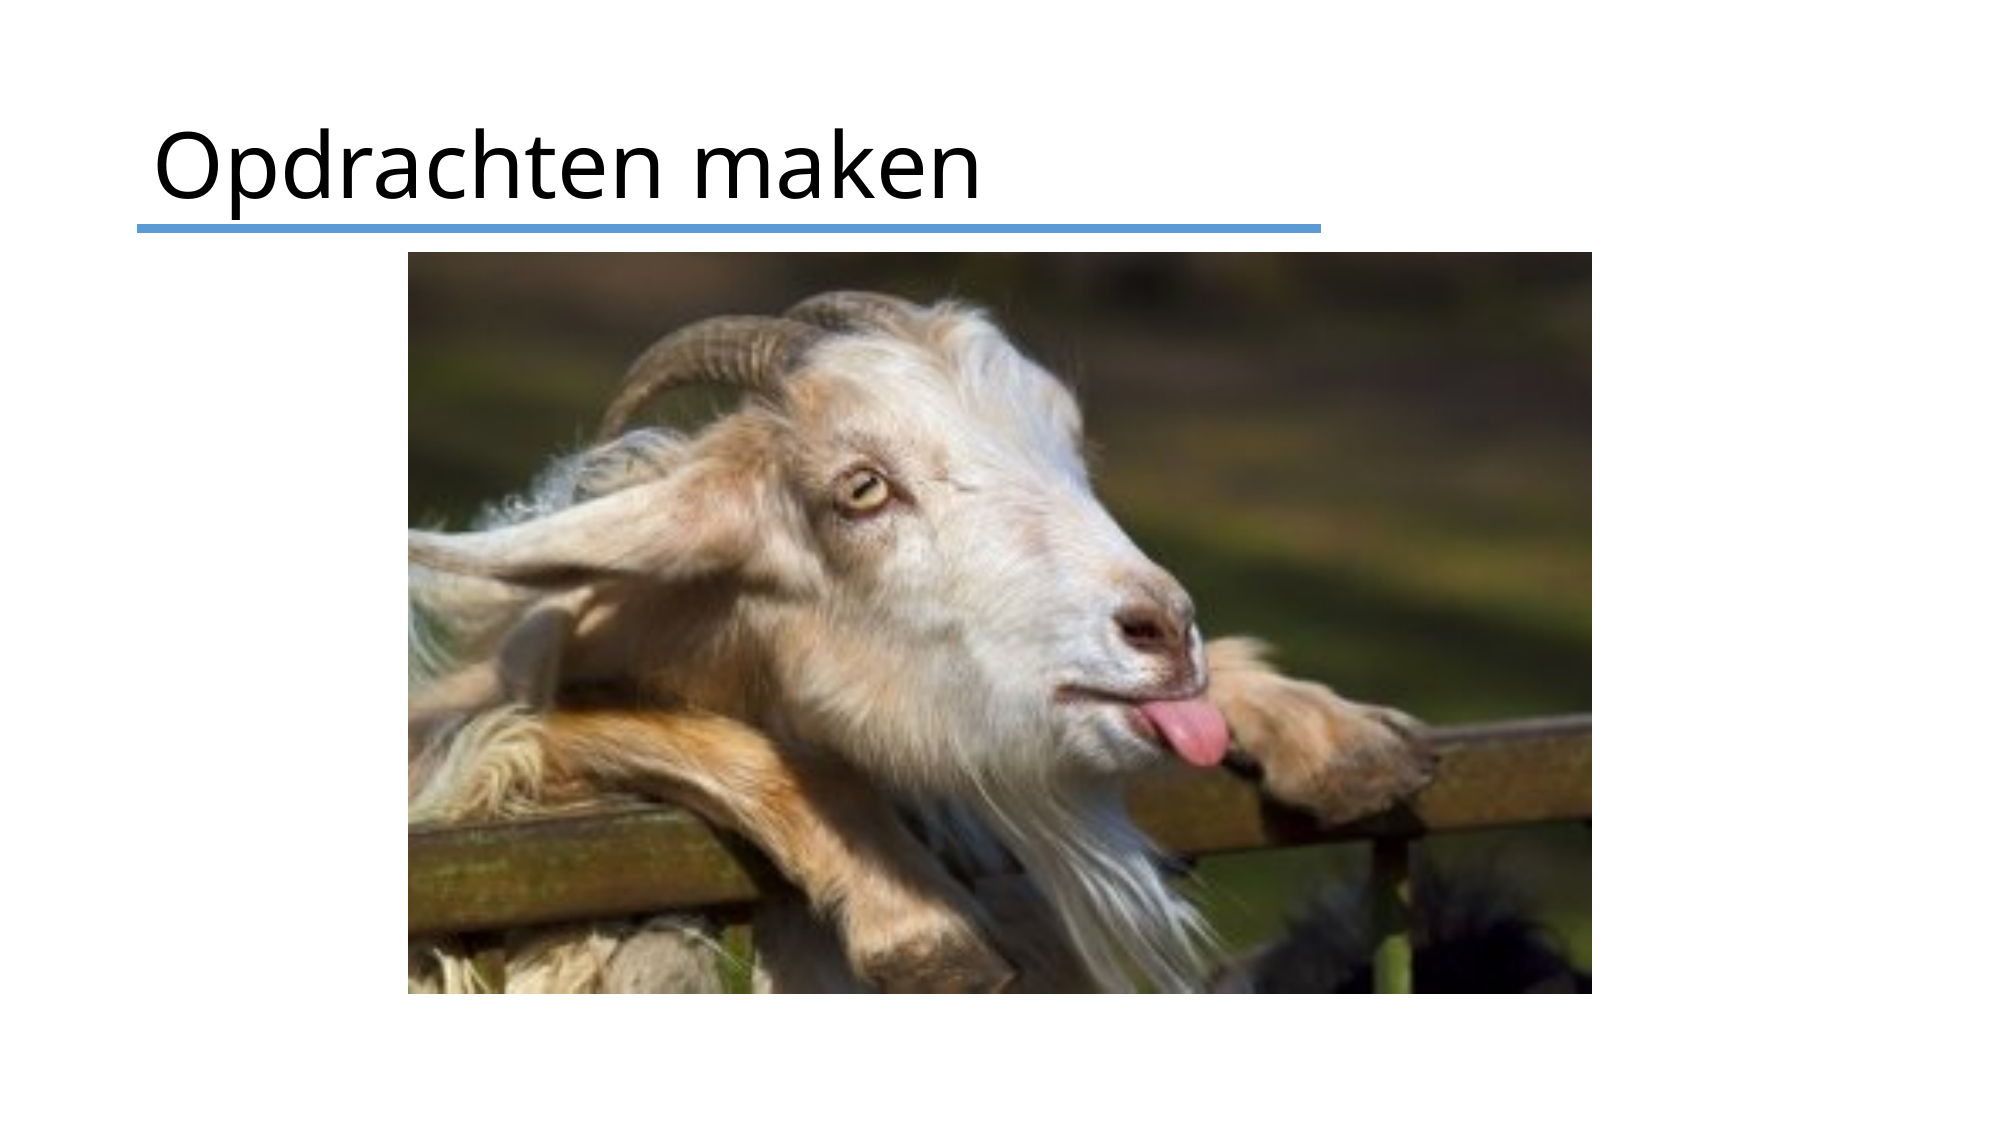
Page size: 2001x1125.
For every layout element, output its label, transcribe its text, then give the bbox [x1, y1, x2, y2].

picture [408, 252, 1592, 994]
title Opdrachten maken [137, 59, 1863, 278]
